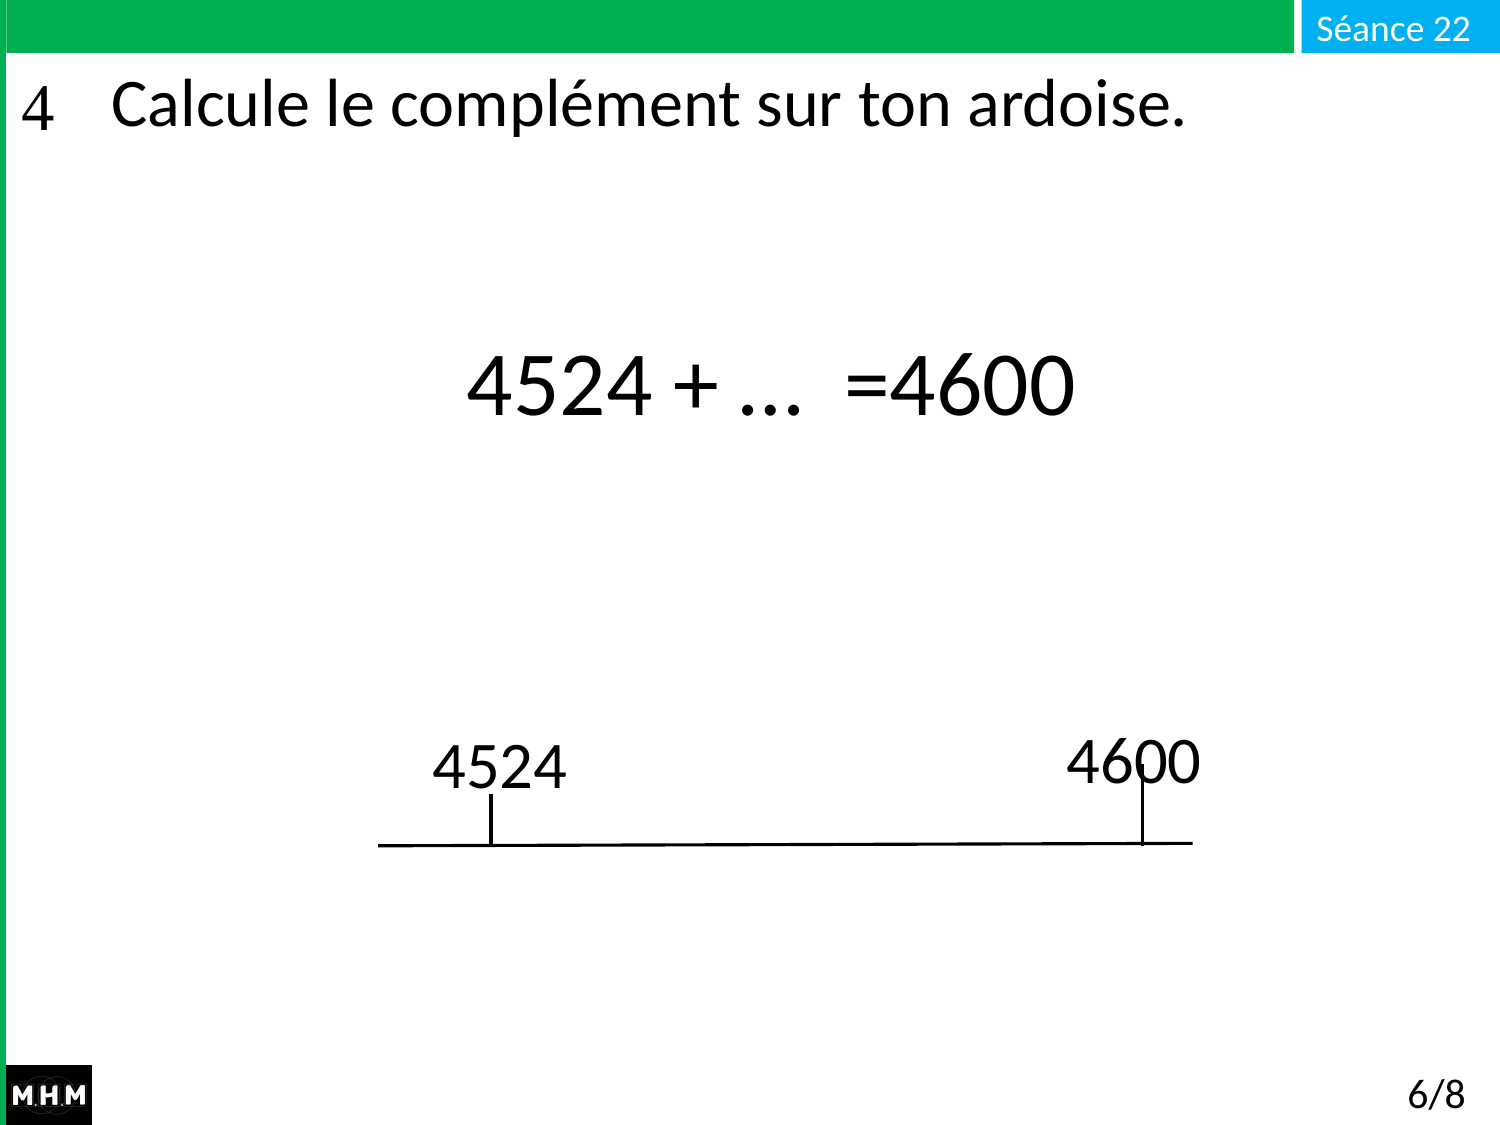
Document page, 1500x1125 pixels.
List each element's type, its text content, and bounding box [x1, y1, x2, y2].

list 6/8 [1373, 1064, 1500, 1125]
picture [6, 1065, 92, 1125]
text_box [378, 709, 1234, 847]
text_box 4524 + … =4600 [413, 316, 1110, 442]
title Calcule le complément sur ton ardoise. [96, 60, 1391, 150]
